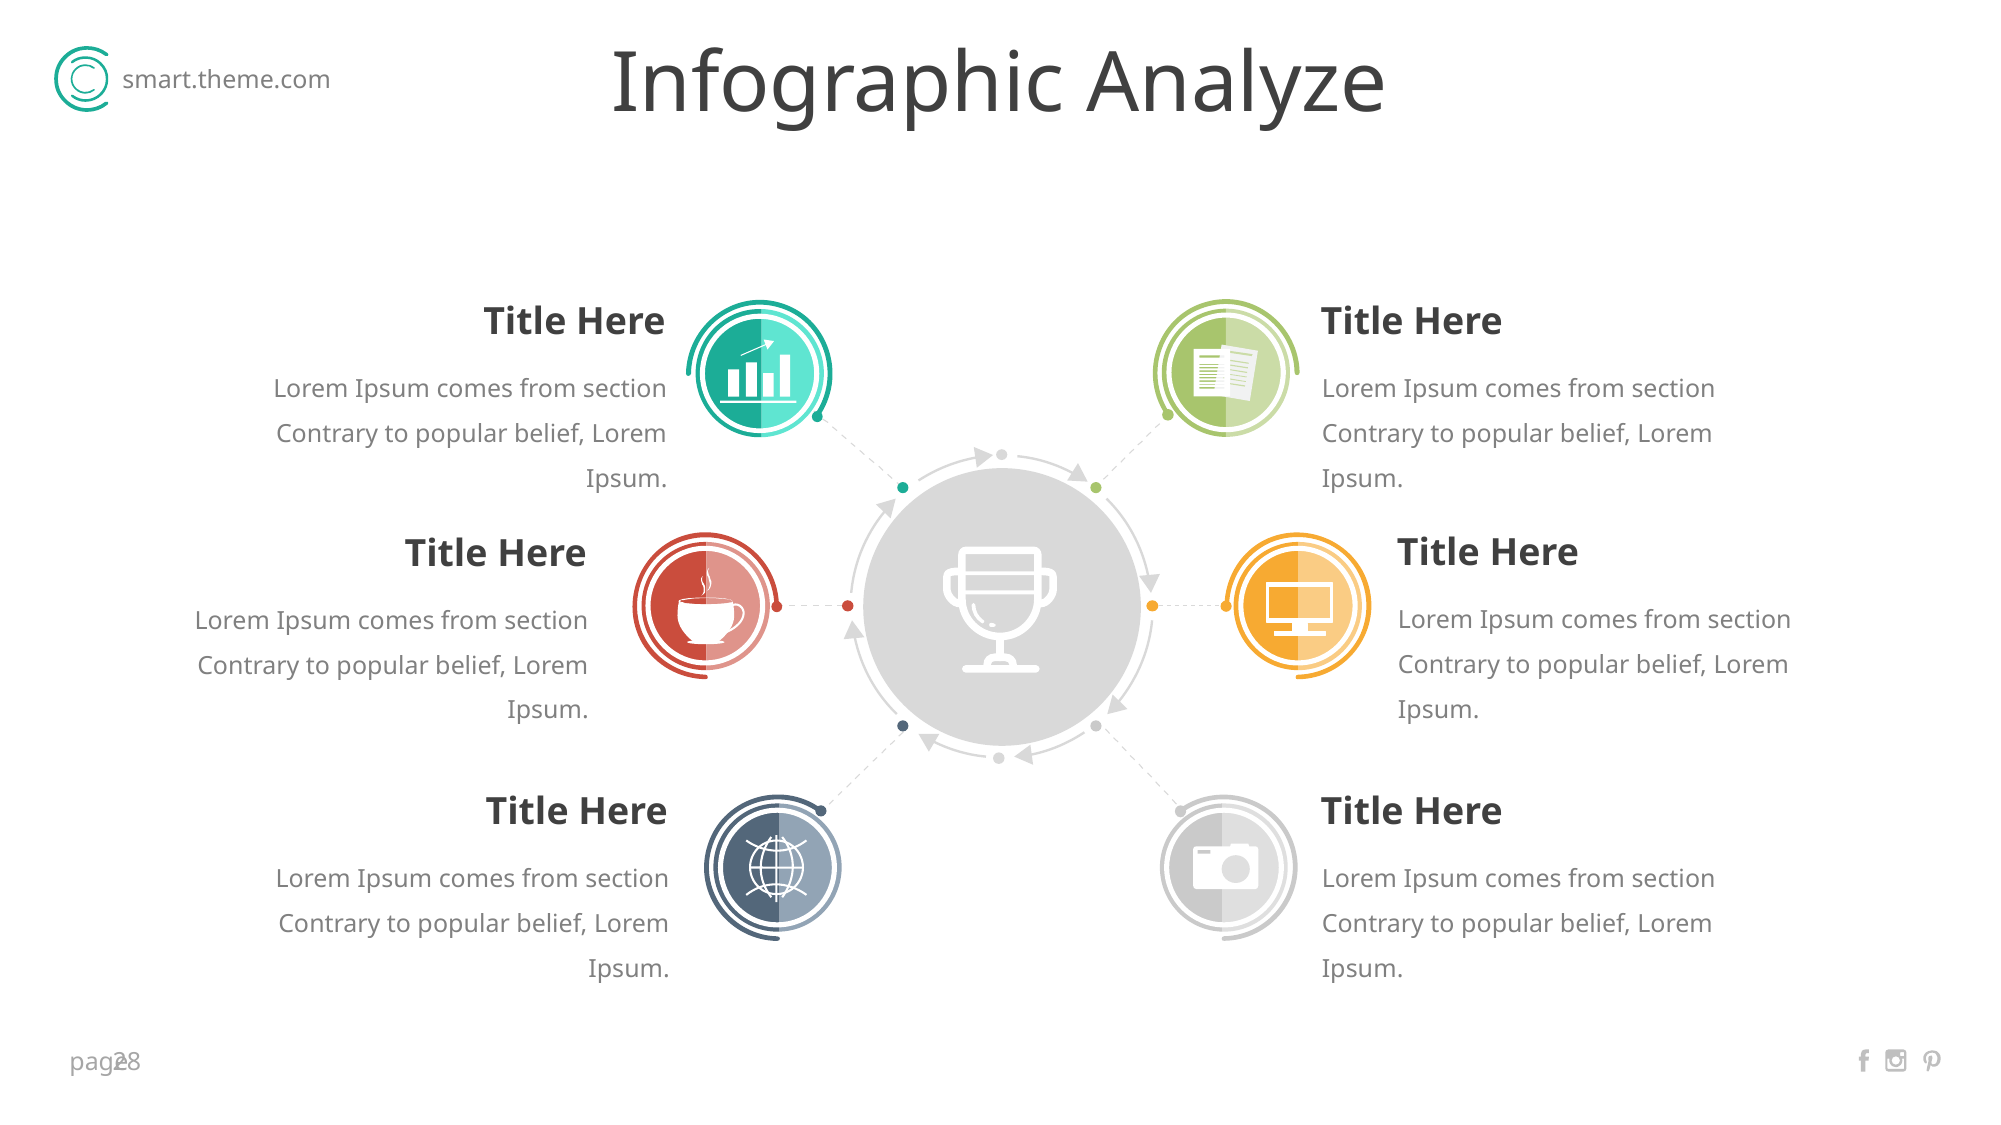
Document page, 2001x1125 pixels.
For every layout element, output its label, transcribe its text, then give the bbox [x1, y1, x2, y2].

text_box Title Here [468, 289, 618, 350]
text_box Lorem Ipsum comes from section Contrary to popular belief, Lorem Ipsum. [121, 581, 604, 732]
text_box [618, 289, 1382, 942]
text_box Lorem Ipsum comes from section Contrary to popular belief, Lorem Ipsum. [1382, 350, 1790, 500]
text_box Title Here [1382, 520, 1595, 581]
text_box Title Here [1382, 289, 1518, 350]
text_box Infographic Analyze [596, 20, 1404, 136]
text_box Title Here [389, 521, 602, 582]
text_box Title Here [470, 779, 618, 840]
text_box Title Here [1382, 779, 1518, 840]
text_box Lorem Ipsum comes from section Contrary to popular belief, Lorem Ipsum. [1383, 581, 1866, 731]
text_box Lorem Ipsum comes from section Contrary to popular belief, Lorem Ipsum. [199, 350, 618, 500]
text_box Lorem Ipsum comes from section Contrary to popular belief, Lorem Ipsum. [202, 840, 685, 990]
text_box Lorem Ipsum comes from section Contrary to popular belief, Lorem Ipsum. [1307, 840, 1790, 990]
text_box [942, 546, 1057, 673]
